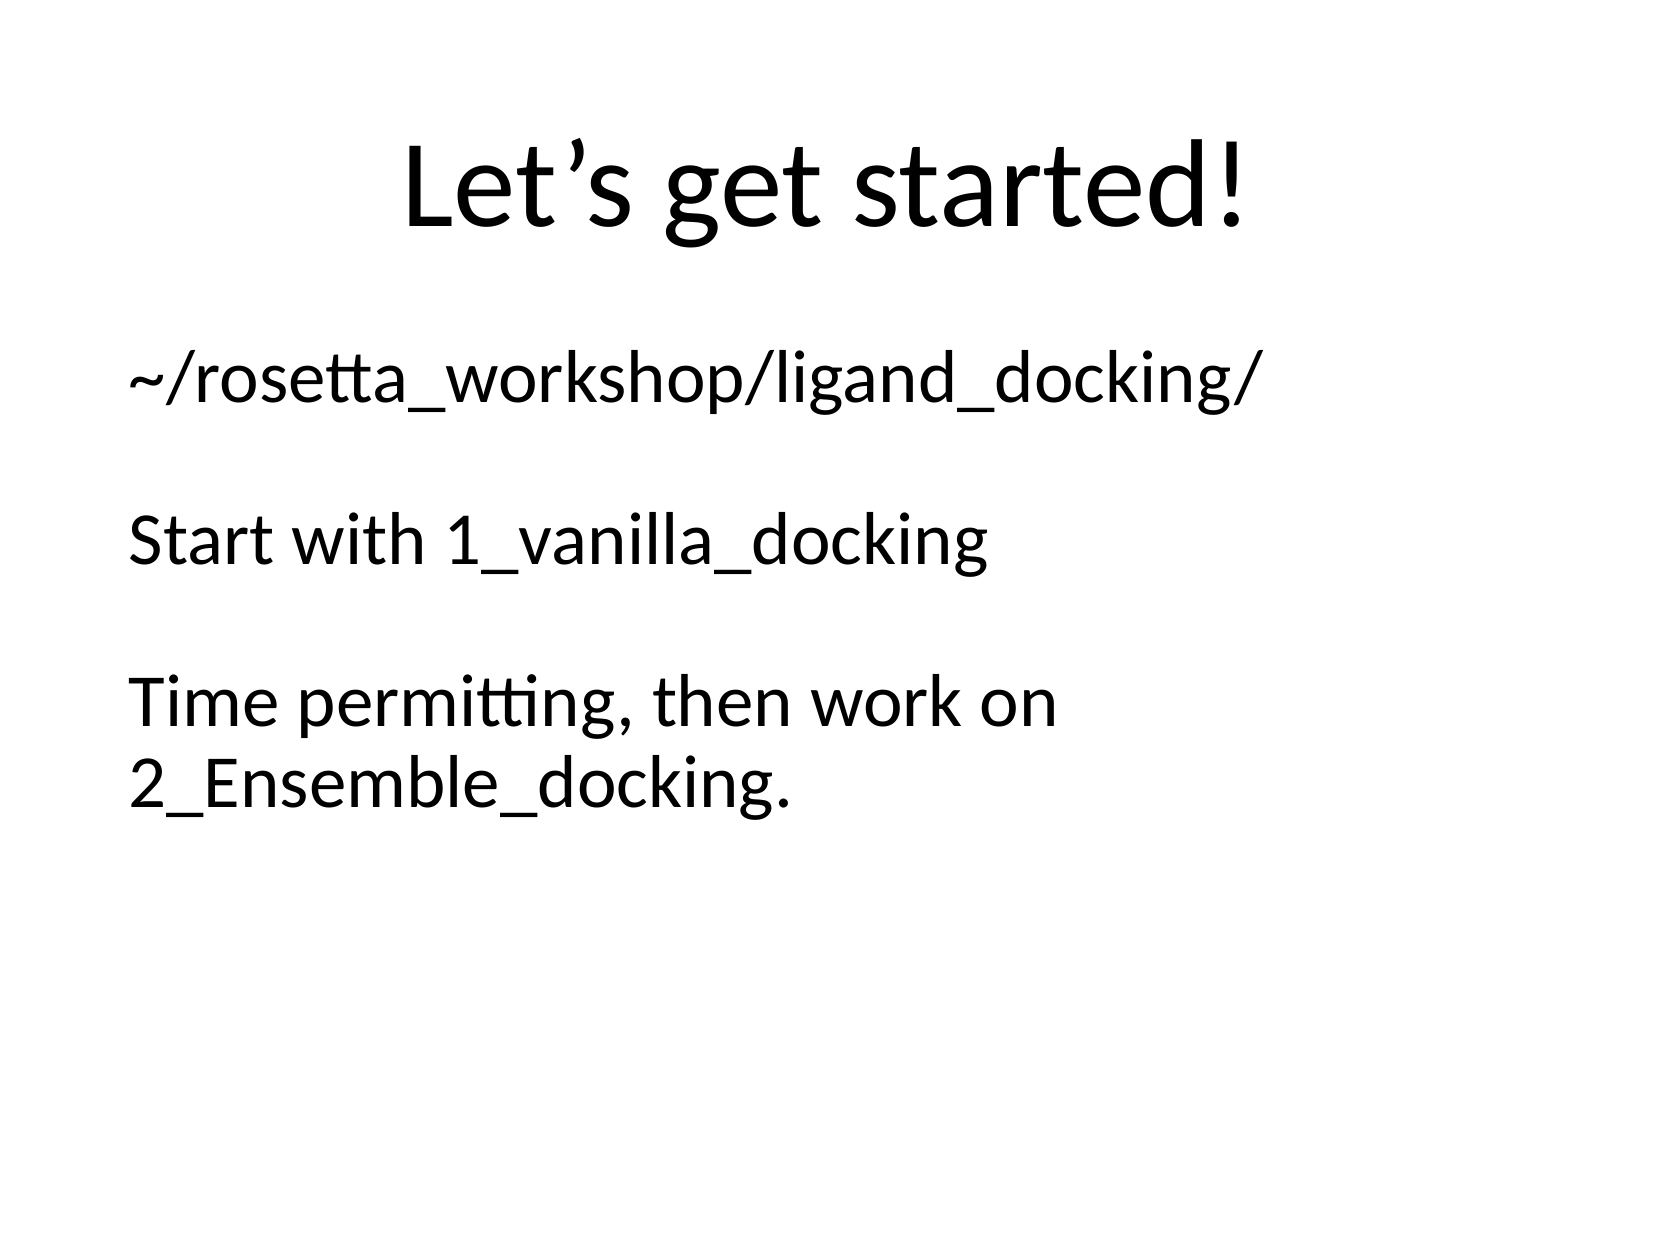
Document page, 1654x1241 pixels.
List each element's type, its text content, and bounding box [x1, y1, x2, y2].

list ~/rosetta_workshop/ligand_docking/ Start with 1_vanilla_docking Time permitting, then work on 2_Ensemble_docking. [113, 330, 1540, 1117]
title Let’s get started! [113, 66, 1540, 306]
